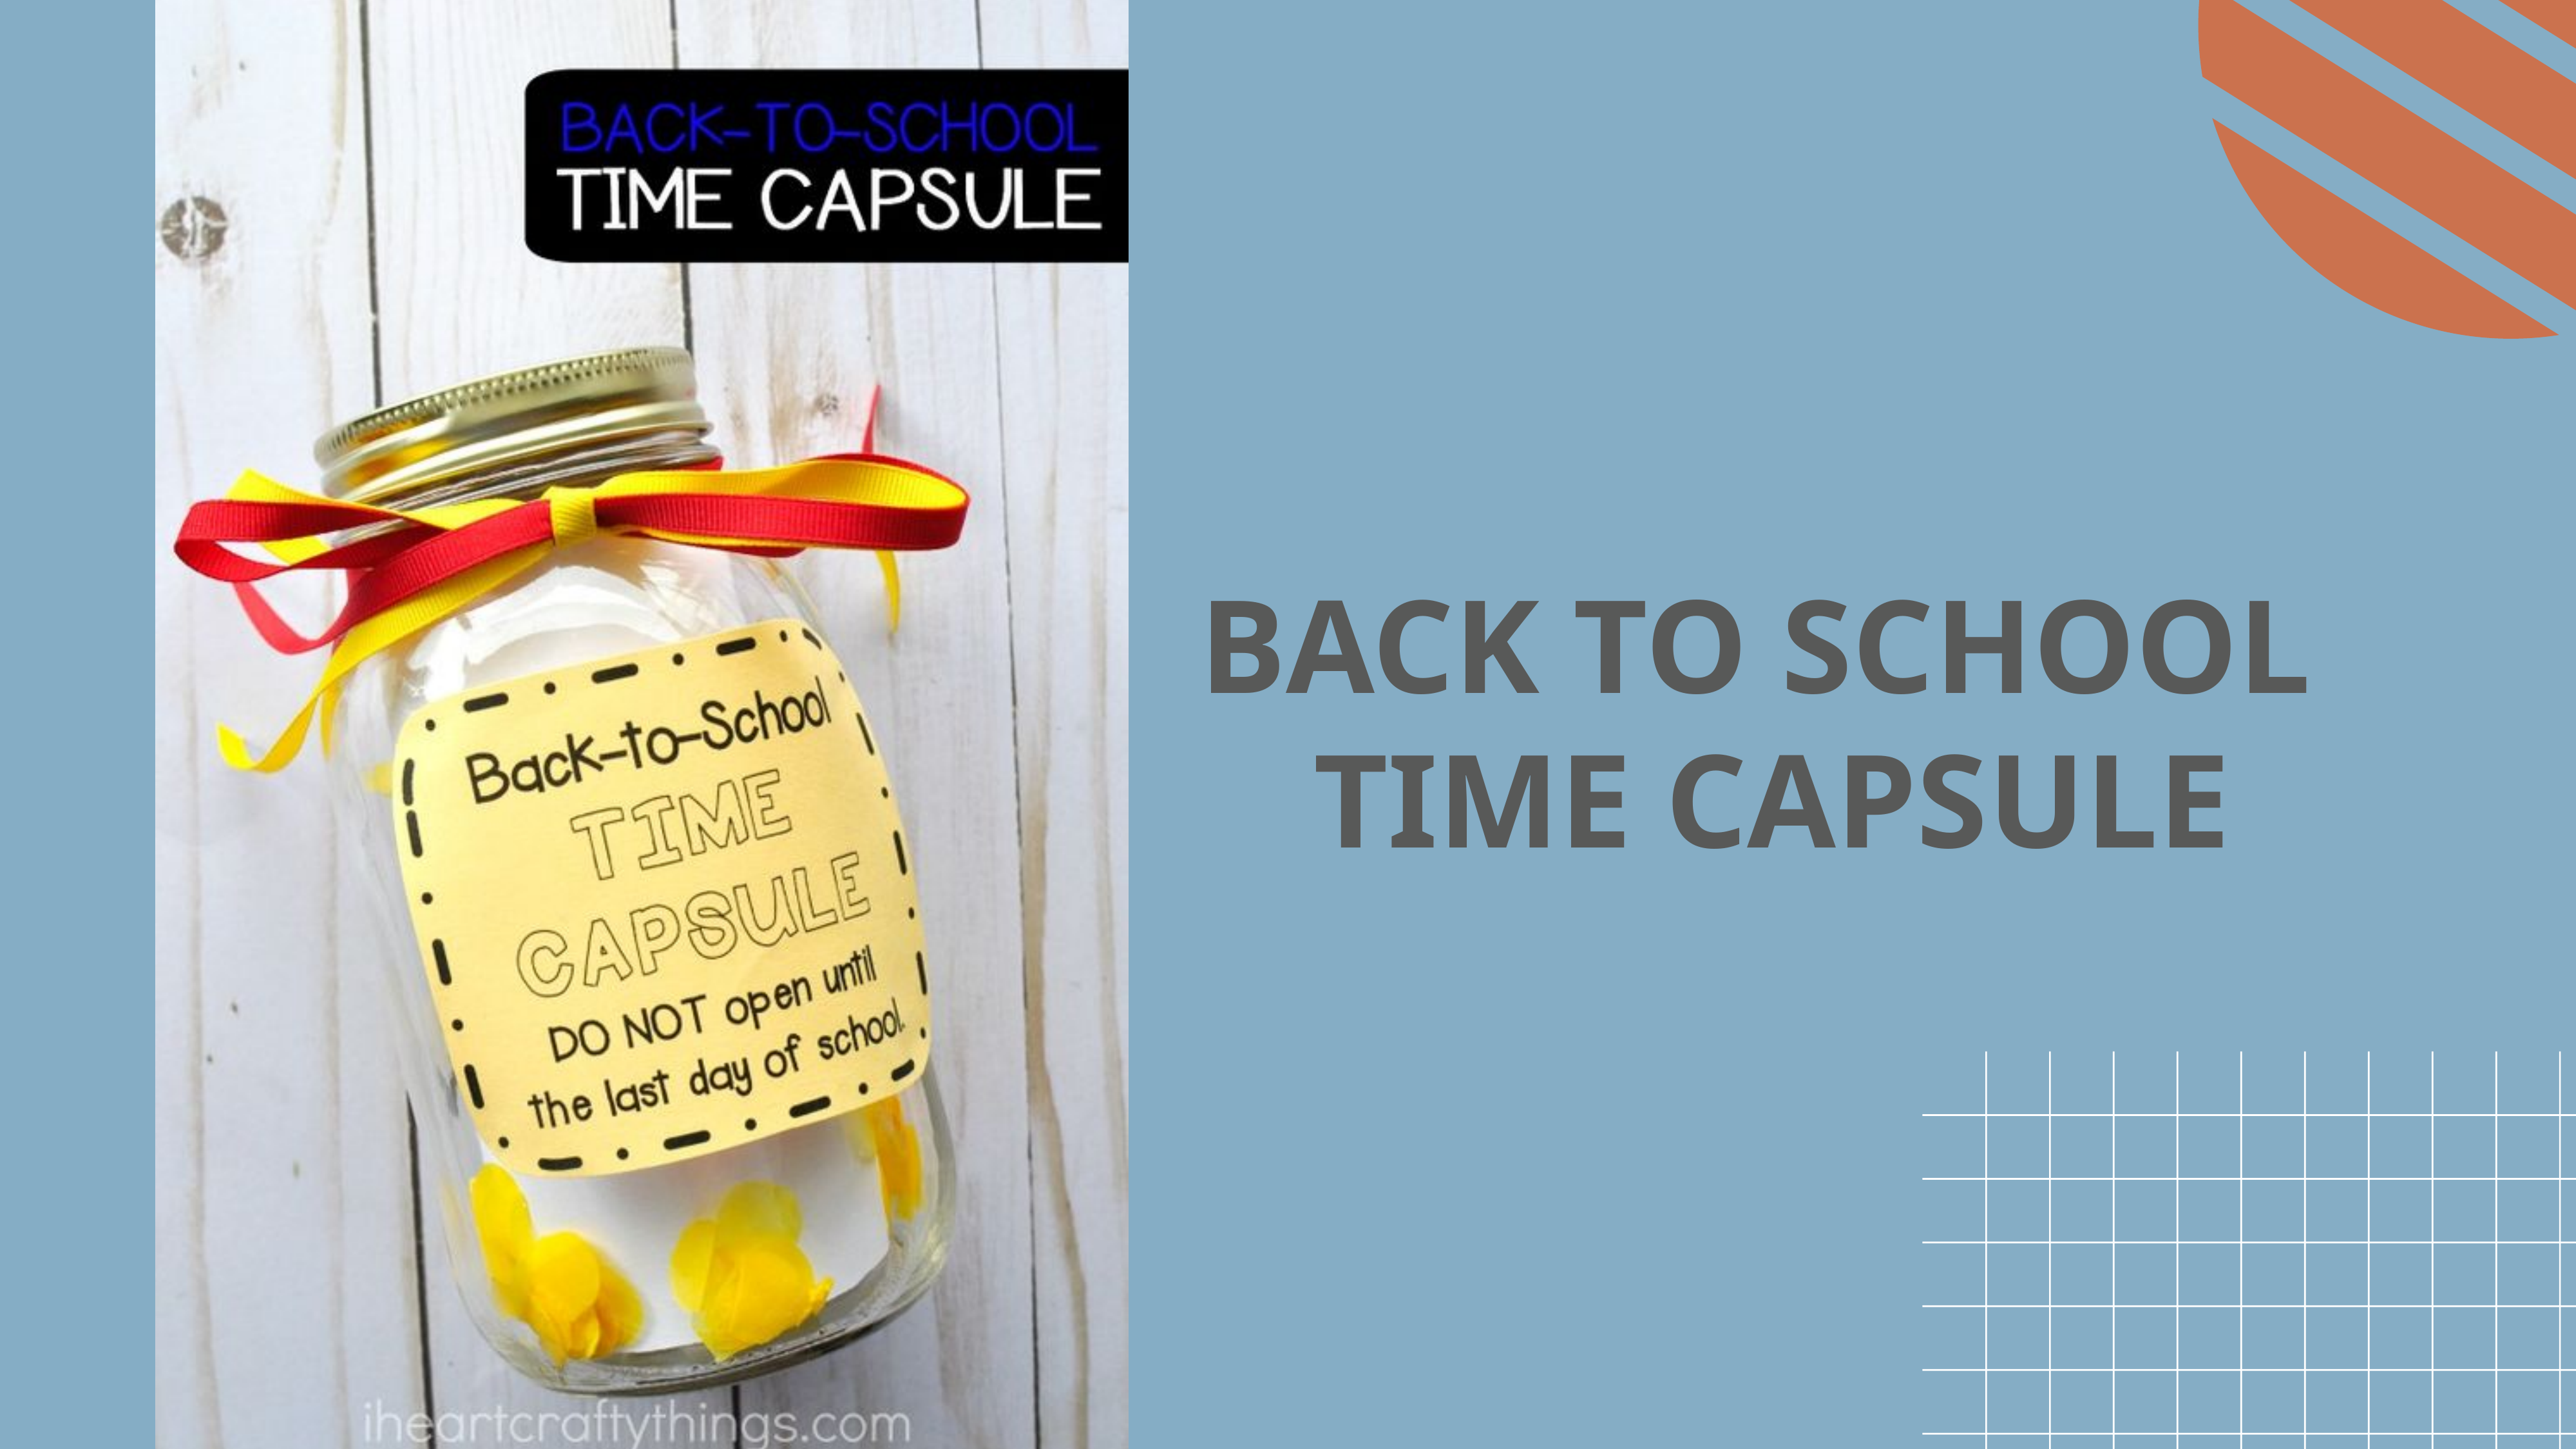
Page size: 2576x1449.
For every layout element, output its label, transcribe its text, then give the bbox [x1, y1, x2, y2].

text_box BACK TO SCHOOL TIME CAPSULE [1129, 560, 2416, 879]
text_box [2212, 118, 2559, 339]
text_box [2198, 0, 2576, 310]
picture [155, 0, 1129, 1449]
text_box [1922, 1051, 2576, 1449]
